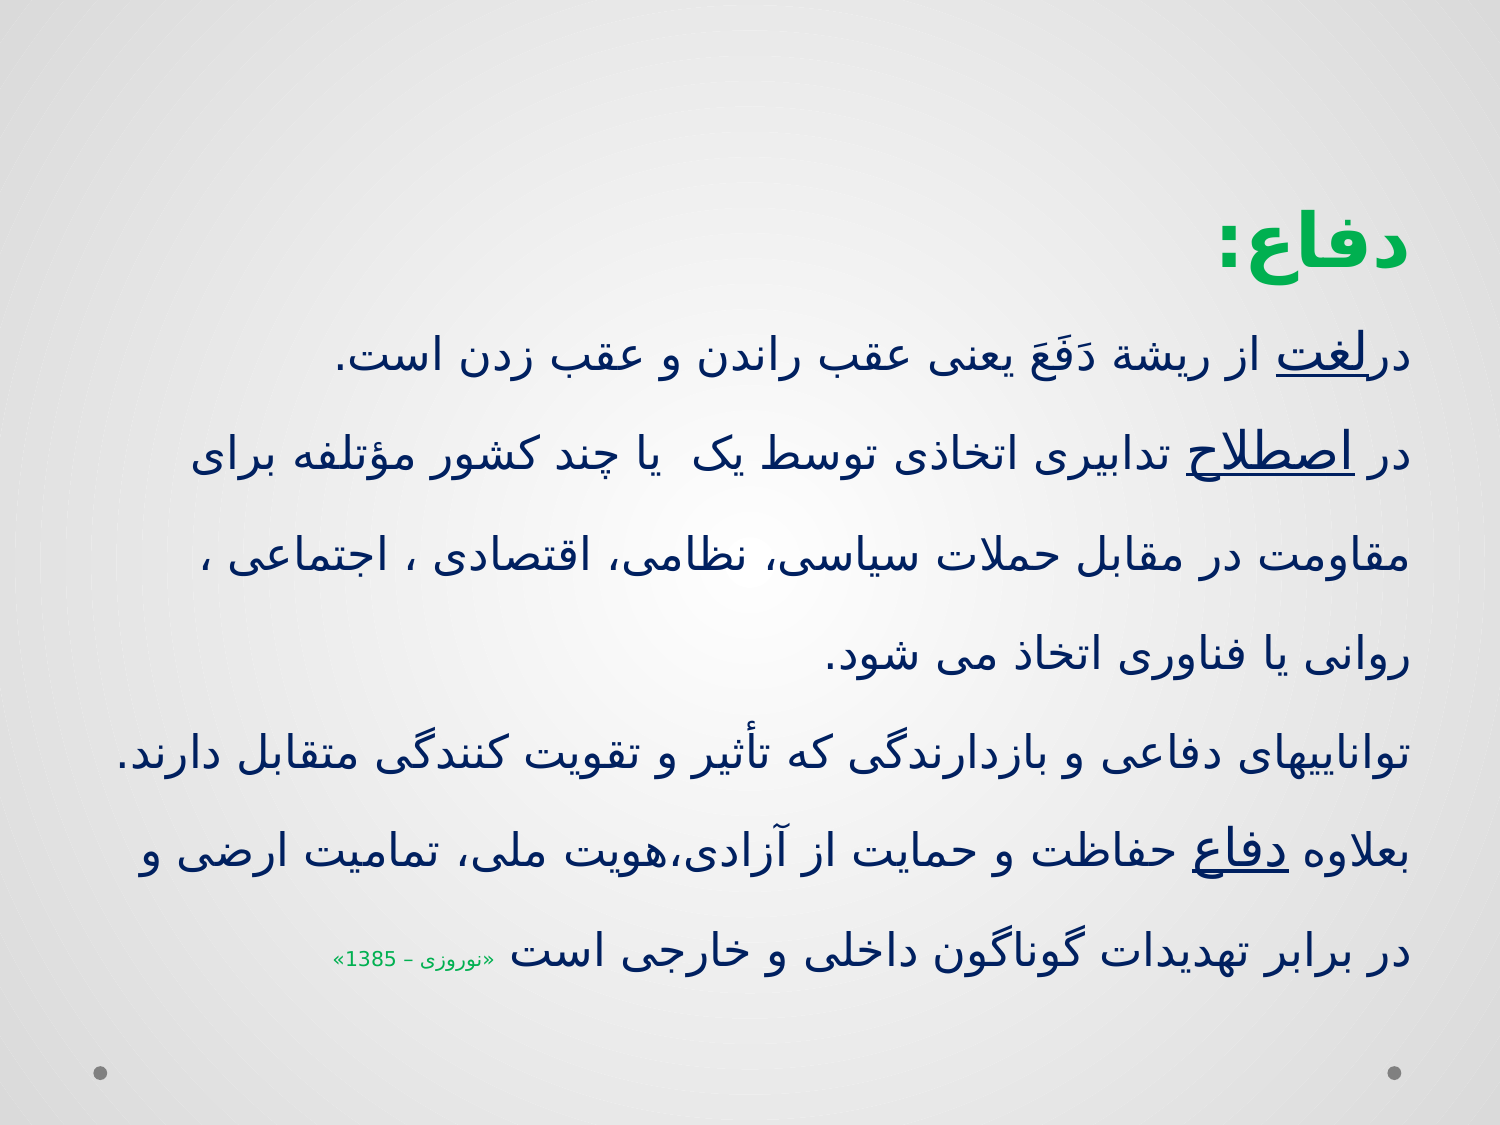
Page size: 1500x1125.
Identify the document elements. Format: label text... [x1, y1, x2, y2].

title دفاع: درلغت از ریشة دَفَعَ یعنی عقب راندن و عقب زدن است. در اصطلاح تدابیری اتخاذی توسط یک یا چند کشور مؤتلفه برای مقاومت در مقابل حملات سیاسی، نظامی، اقتصادی ، اجتماعی ، روانی یا فناوری اتخاذ می شود. تواناییهای دفاعی و بازدارندگی که تأثیر و تقویت کنندگی متقابل دارند. بعلاوه دفاع حفاظت و حمایت از آزادی،هویت ملی، تمامیت ارضی و در برابر تهدیدات گوناگون داخلی و خارجی است «نوروزی – 1385» [76, 113, 1427, 1104]
